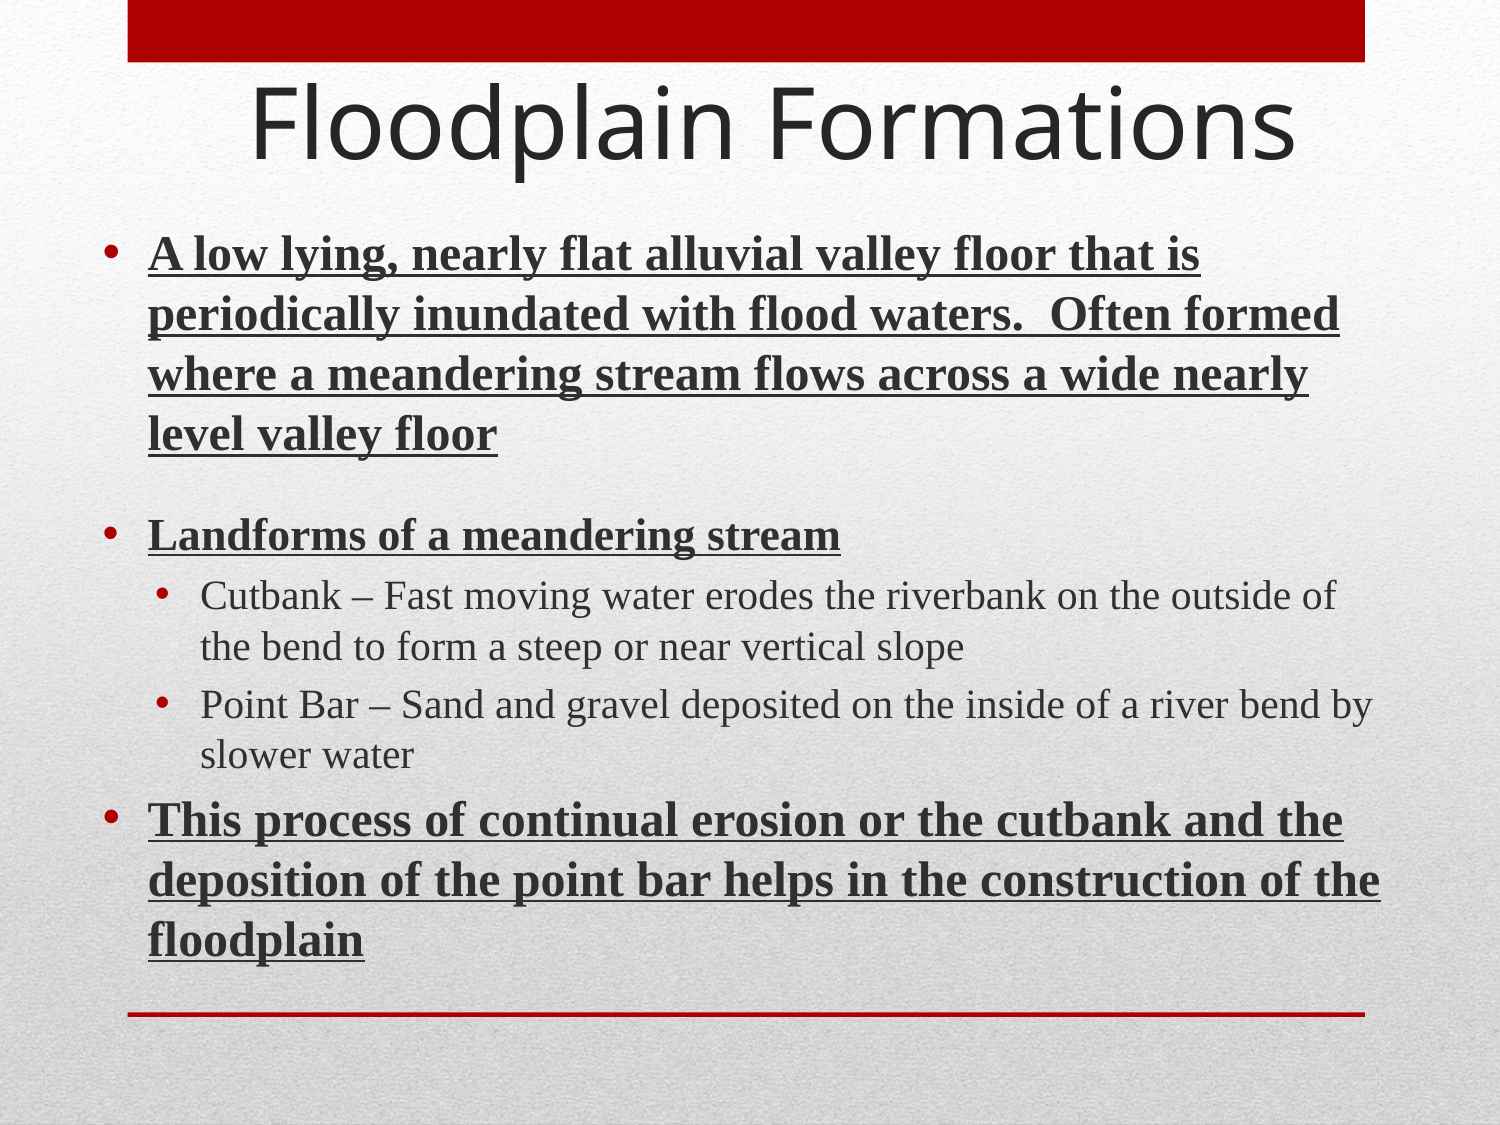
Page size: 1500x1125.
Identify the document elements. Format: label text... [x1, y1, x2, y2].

title Floodplain Formations [75, 0, 1473, 188]
list A low lying, nearly flat alluvial valley floor that is periodically inundated with flood waters. Often formed where a meandering stream flows across a wide nearly level valley floor Landforms of a meandering stream Cutbank – Fast moving water erodes the riverbank on the outside of the bend to form a steep or near vertical slope Point Bar – Sand and gravel deposited on the inside of a river bend by slower water This process of continual erosion or the cutbank and the deposition of the point bar helps in the construction of the floodplain [87, 162, 1413, 1025]
